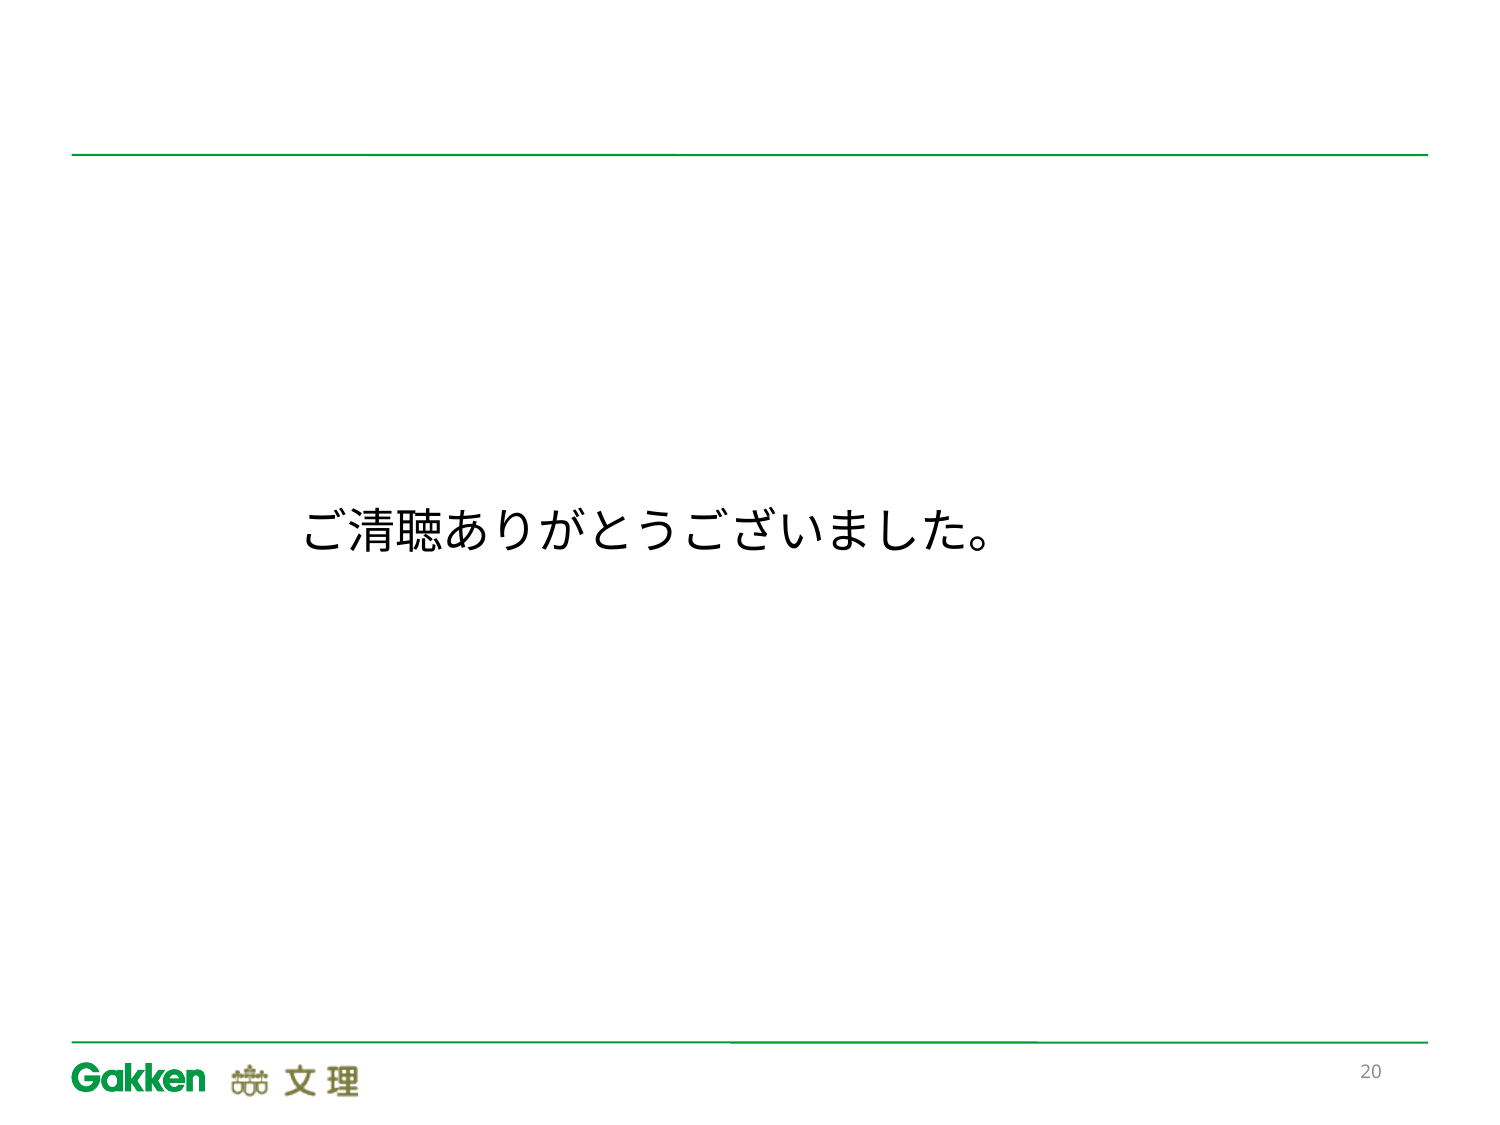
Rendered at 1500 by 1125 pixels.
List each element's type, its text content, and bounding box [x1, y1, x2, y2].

picture [71, 1062, 205, 1092]
slide_number 20 [1059, 1042, 1397, 1103]
list ご清聴ありがとうございました。 [284, 499, 1260, 567]
picture [225, 1064, 379, 1099]
